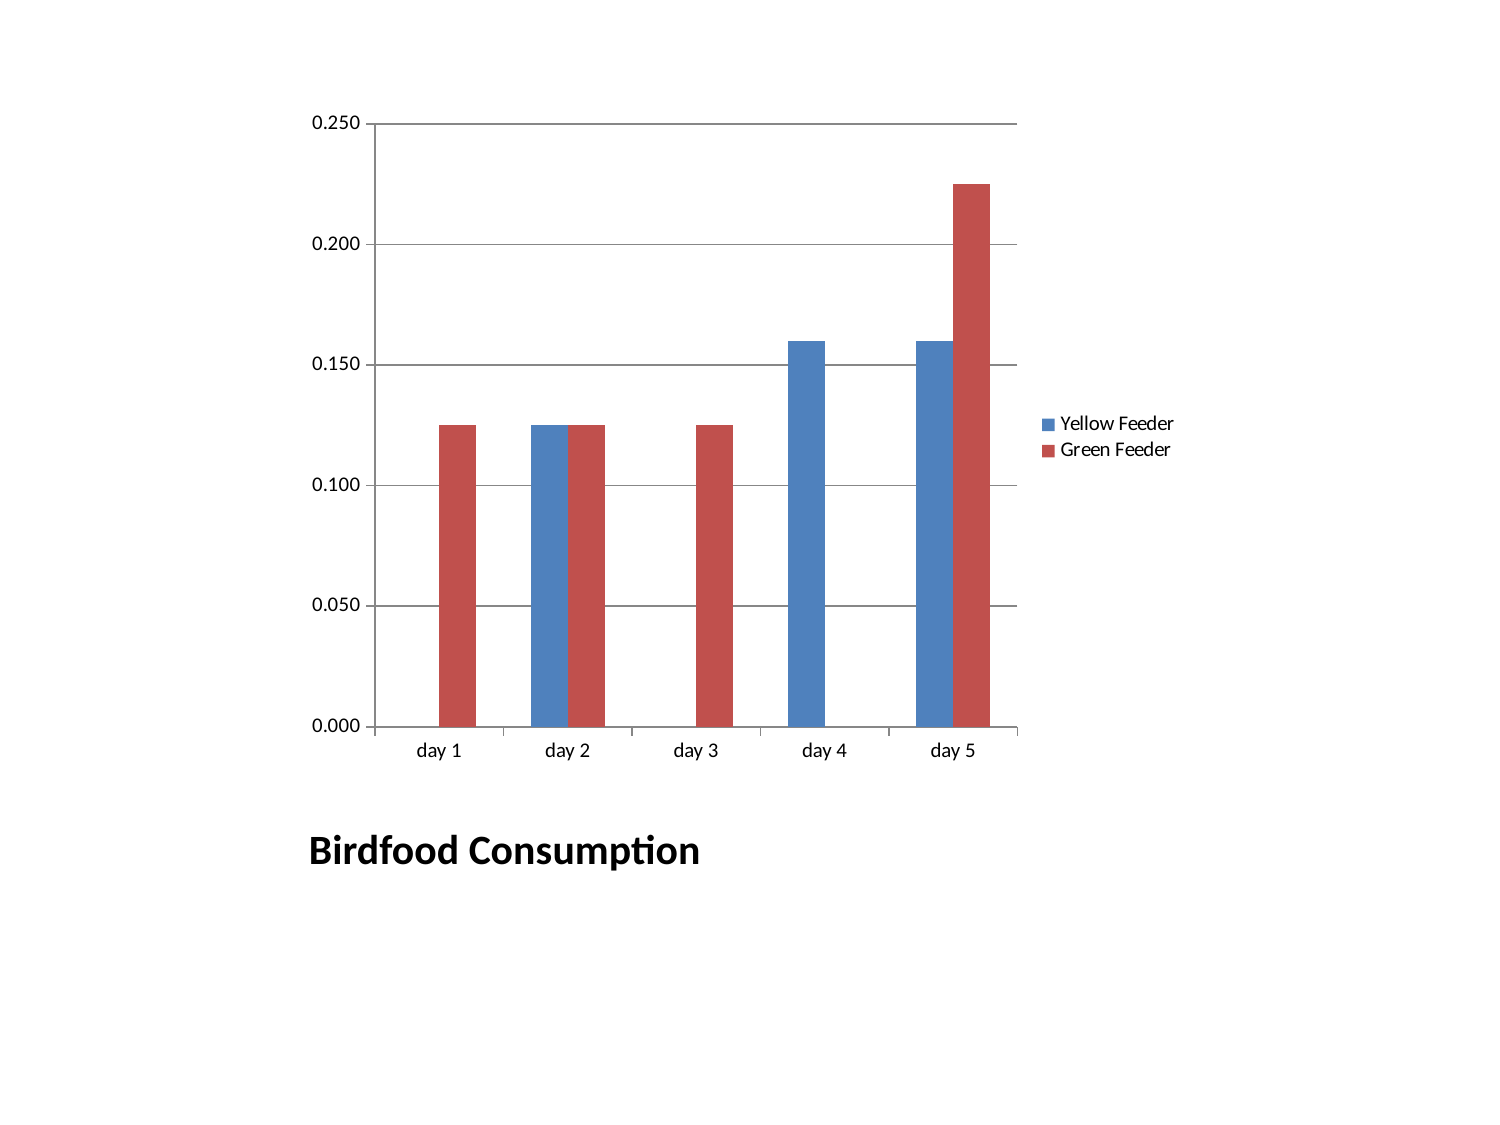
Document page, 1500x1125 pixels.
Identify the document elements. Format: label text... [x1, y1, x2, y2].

chart [293, 100, 1195, 776]
title Birdfood Consumption [294, 787, 1194, 881]
